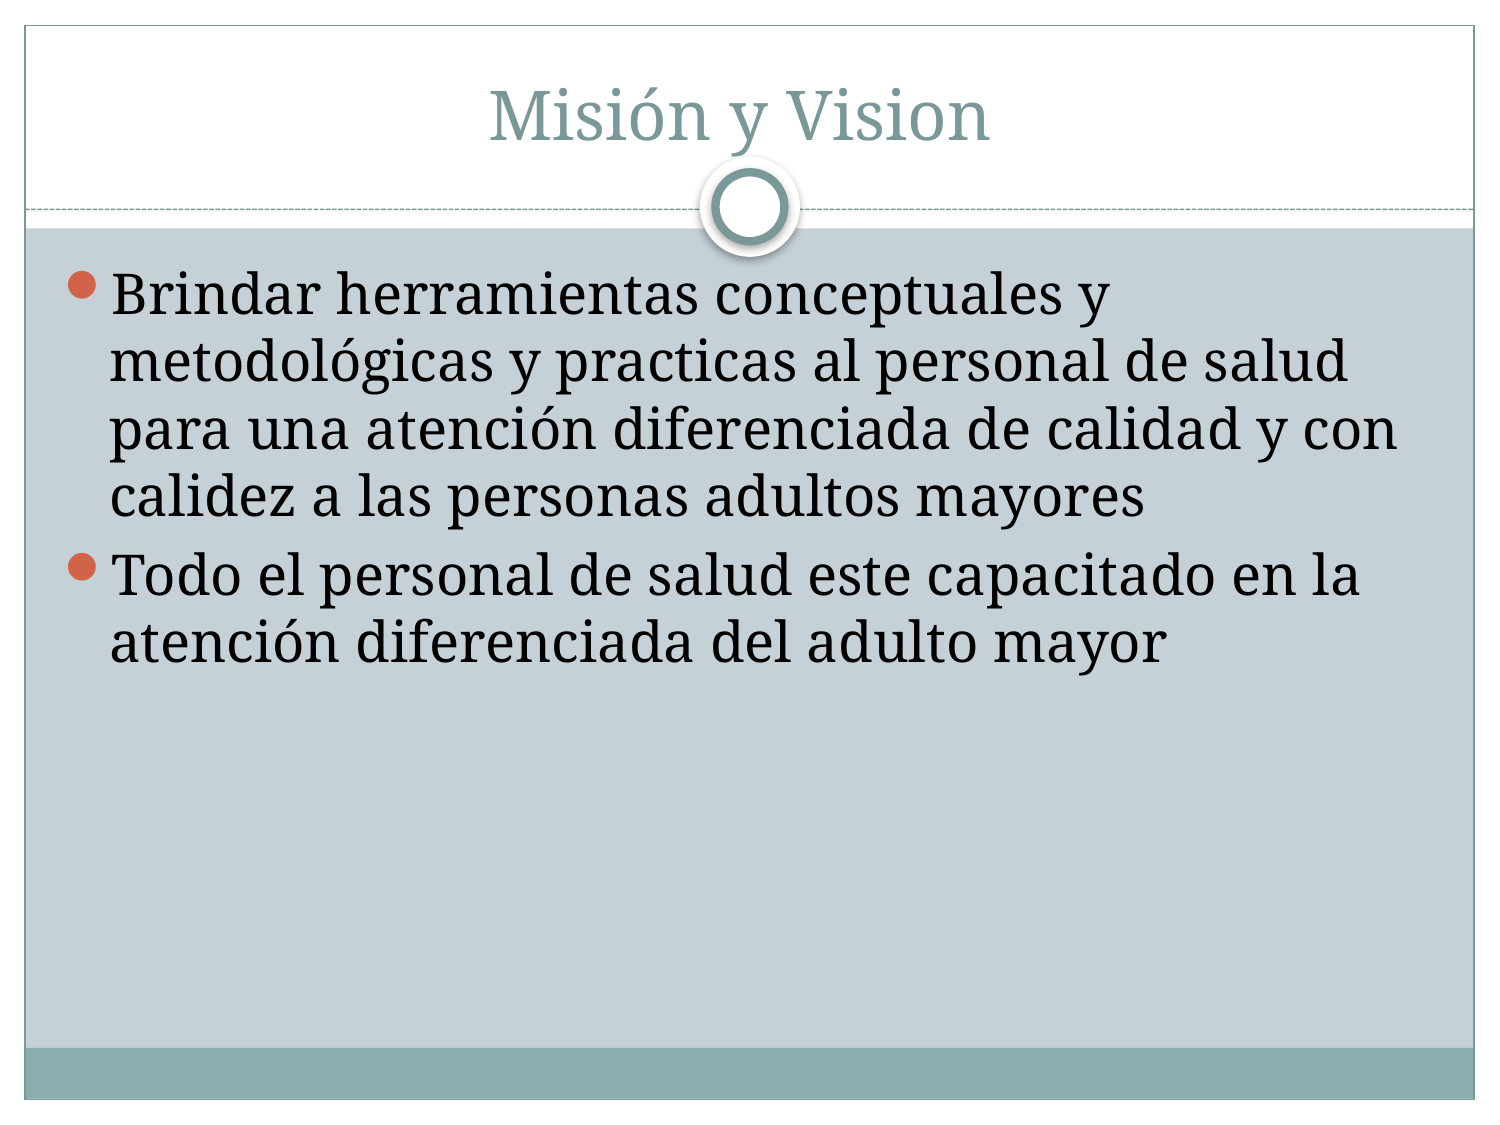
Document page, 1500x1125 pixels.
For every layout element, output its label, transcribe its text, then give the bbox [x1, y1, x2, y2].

list Brindar herramientas conceptuales y metodológicas y practicas al personal de salud para una atención diferenciada de calidad y con calidez a las personas adultos mayores Todo el personal de salud este capacitado en la atención diferenciada del adulto mayor [49, 250, 1445, 1001]
title Misión y Vision [49, 37, 1450, 162]
